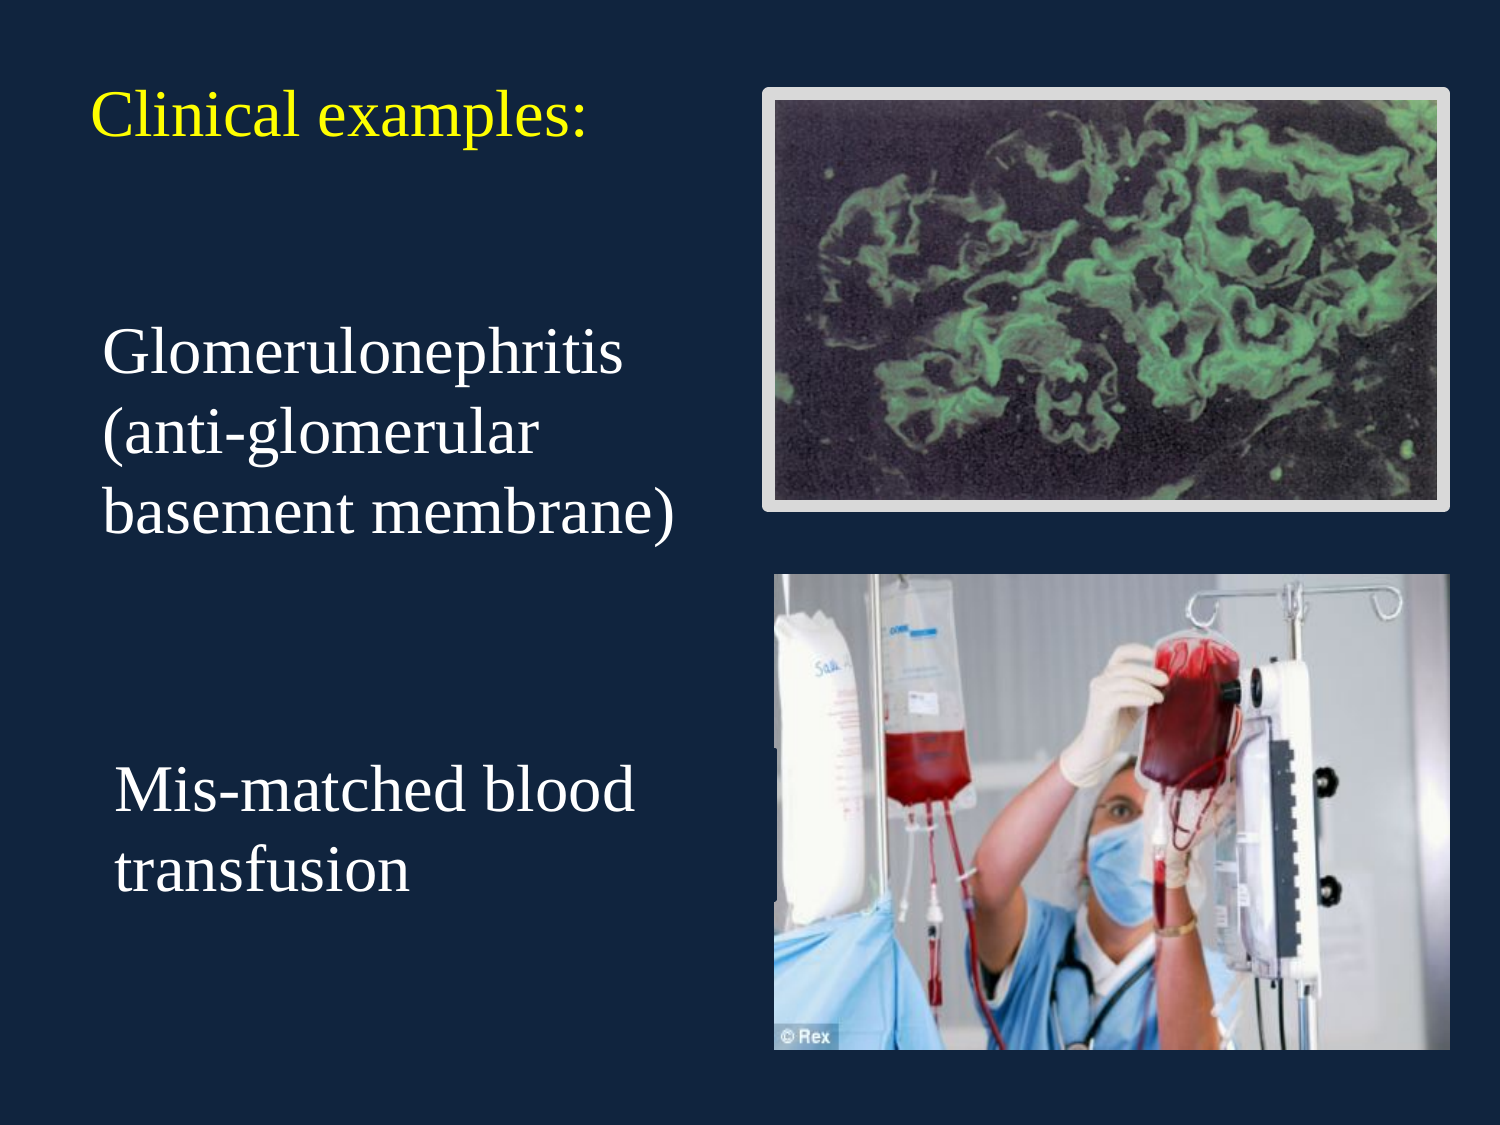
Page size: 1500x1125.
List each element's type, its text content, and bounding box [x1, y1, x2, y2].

text_box Glomerulonephritis (anti-glomerular basement membrane) [87, 299, 813, 555]
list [774, 99, 1438, 501]
text_box Mis-matched blood transfusion [98, 748, 769, 902]
title Clinical examples: [75, 45, 1425, 175]
picture [774, 574, 1451, 1051]
